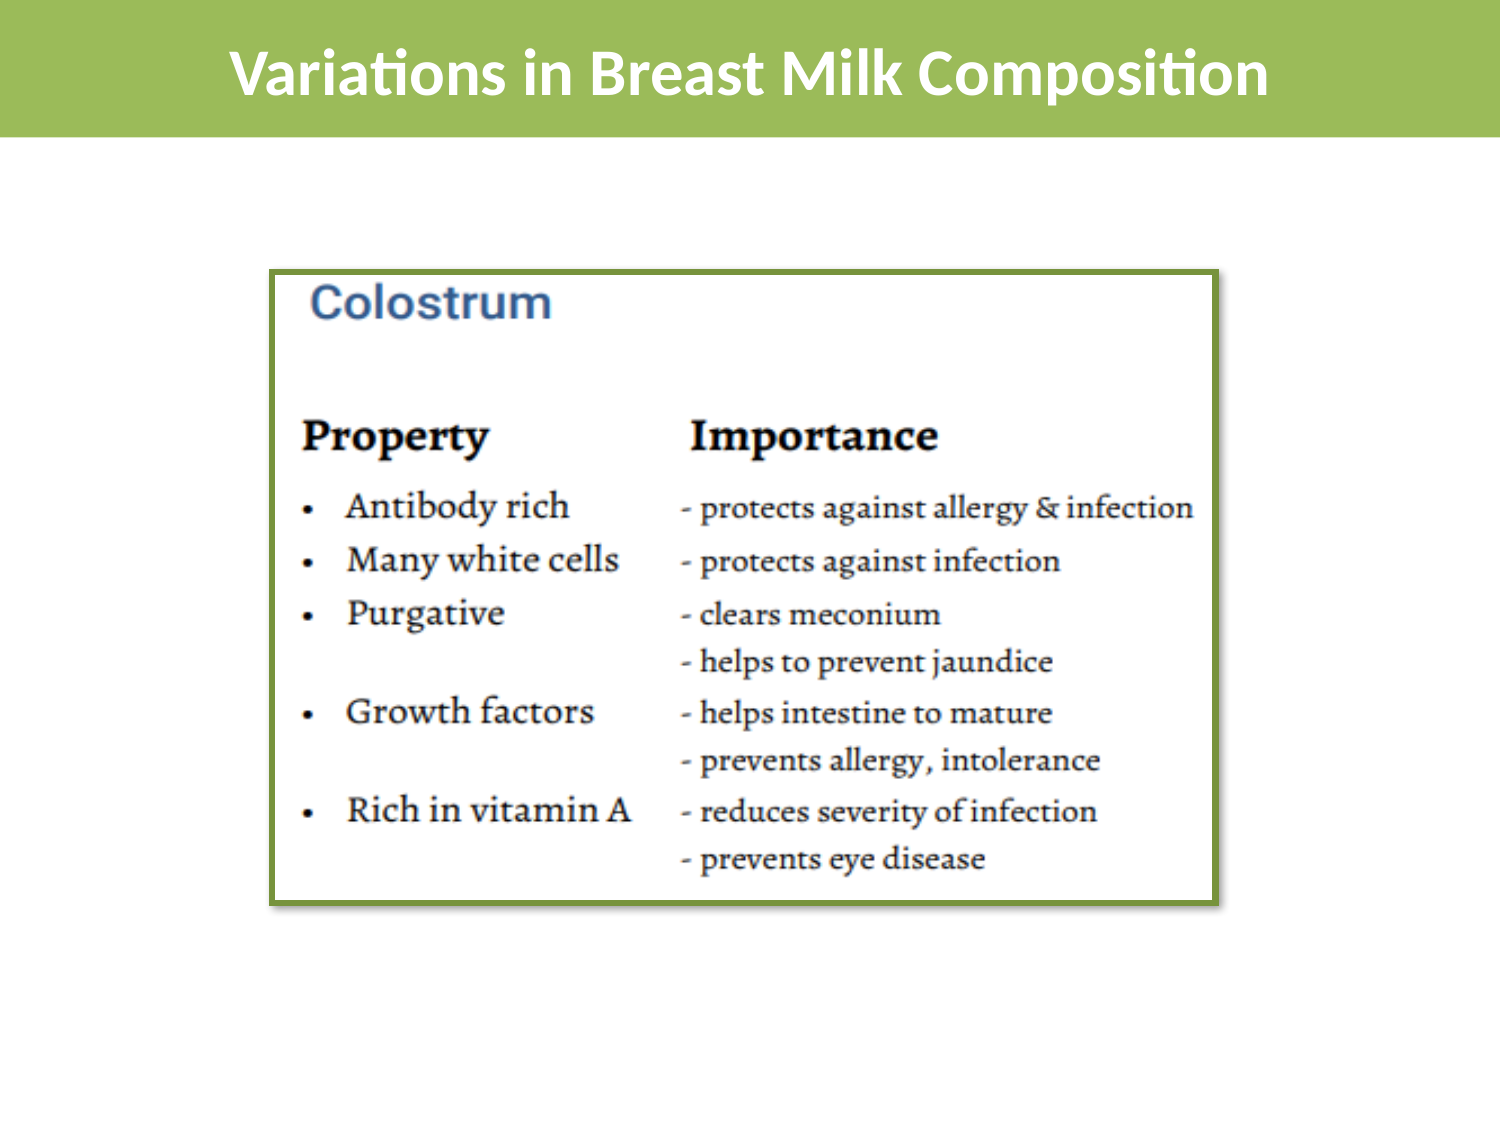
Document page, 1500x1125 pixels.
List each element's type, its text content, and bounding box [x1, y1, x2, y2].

picture [274, 274, 1213, 901]
text_box Variations in Breast Milk Composition [0, 0, 1500, 138]
list [50, 174, 1450, 1075]
